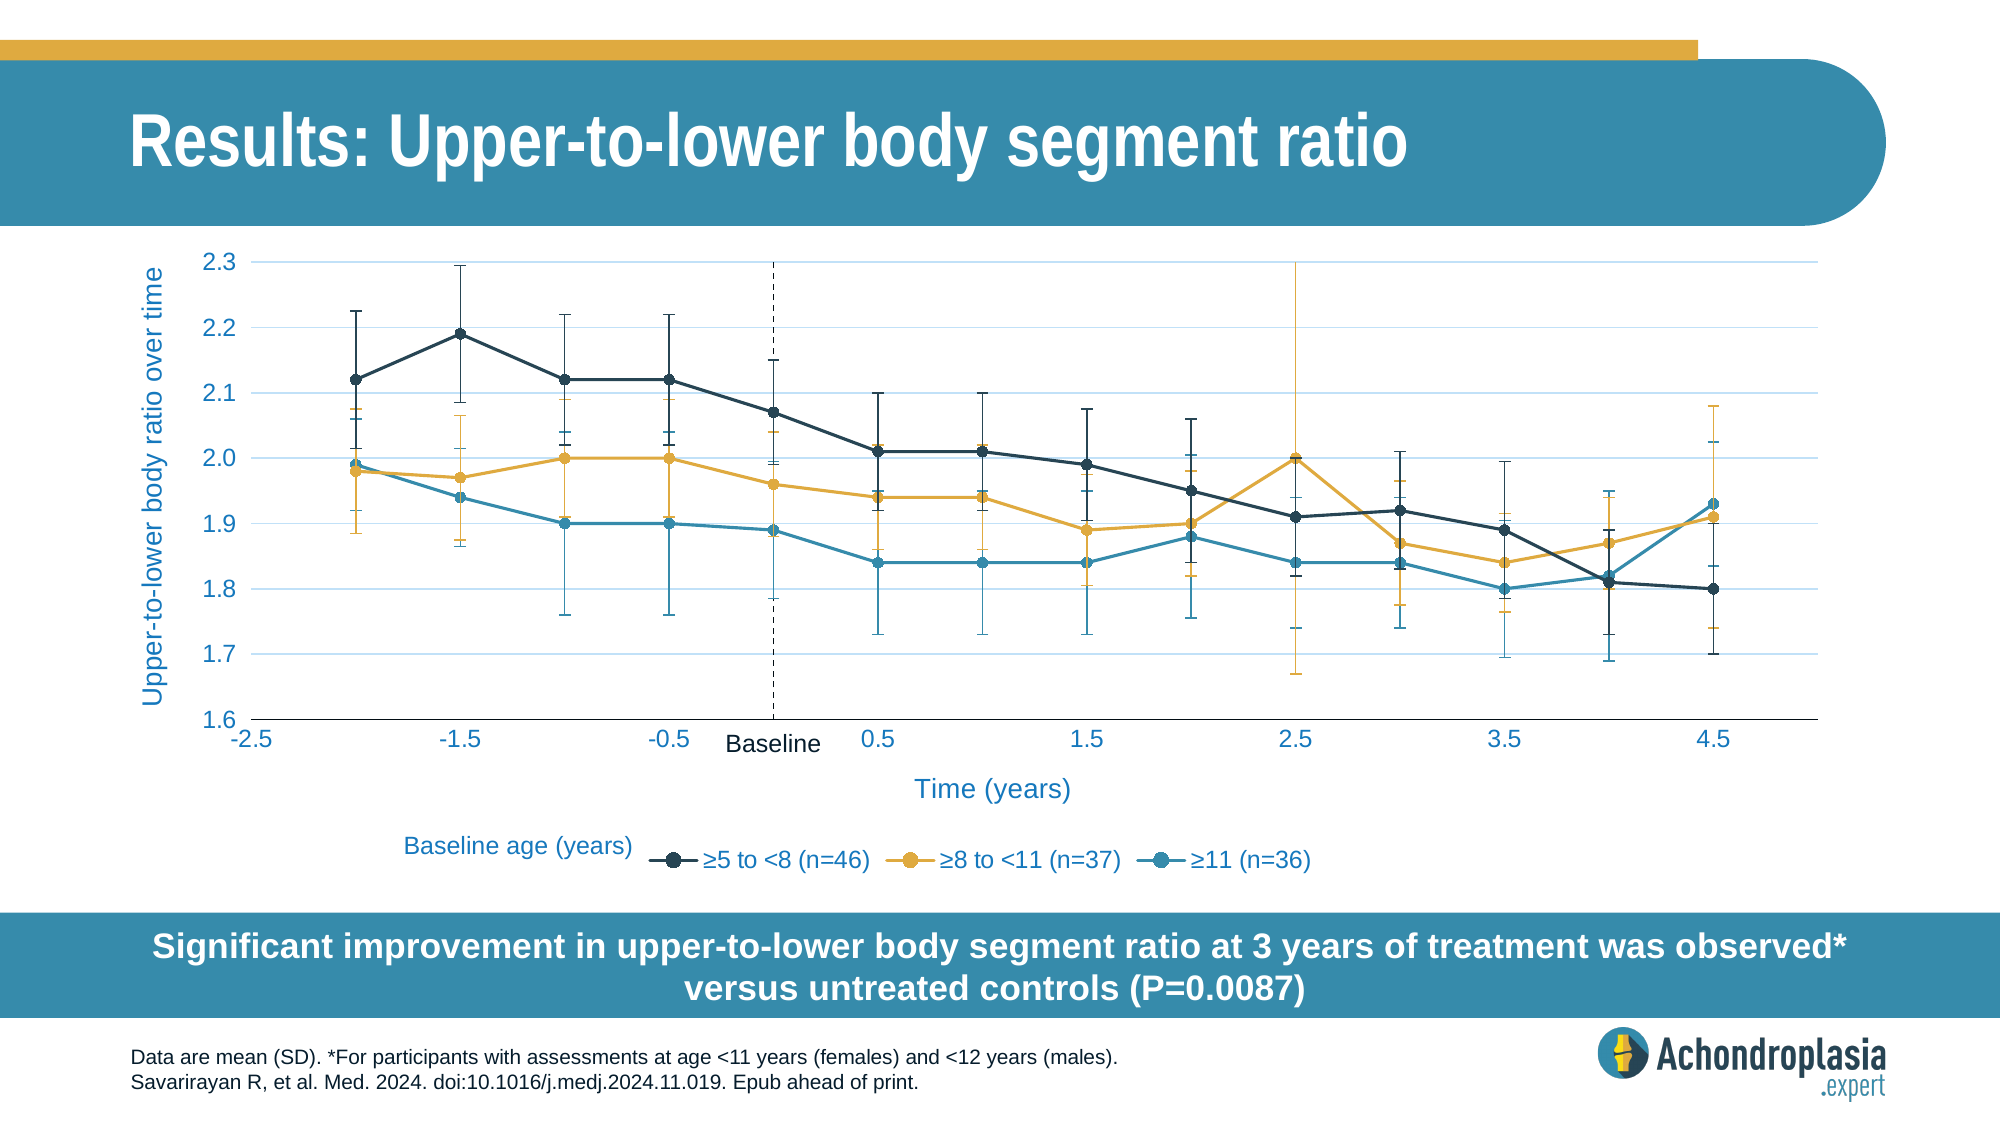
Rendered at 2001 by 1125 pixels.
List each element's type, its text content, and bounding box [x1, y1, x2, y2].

list Significant improvement in upper-to-lower body segment ratio at 3 years of treatment was observed* versus untreated controls (P=0.0087) [0, 912, 2000, 1018]
picture [1598, 1027, 1886, 1102]
footer Data are mean (SD). *For participants with assessments at age <11 years (females) and <12 years (males). Savarirayan R, et al. Med. 2024. doi:10.1016/j.medj.2024.11.019. Epub ahead of print. [115, 1018, 1598, 1102]
title Results: Upper-to-lower body segment ratio [114, 59, 1886, 225]
chart [114, 237, 1848, 880]
